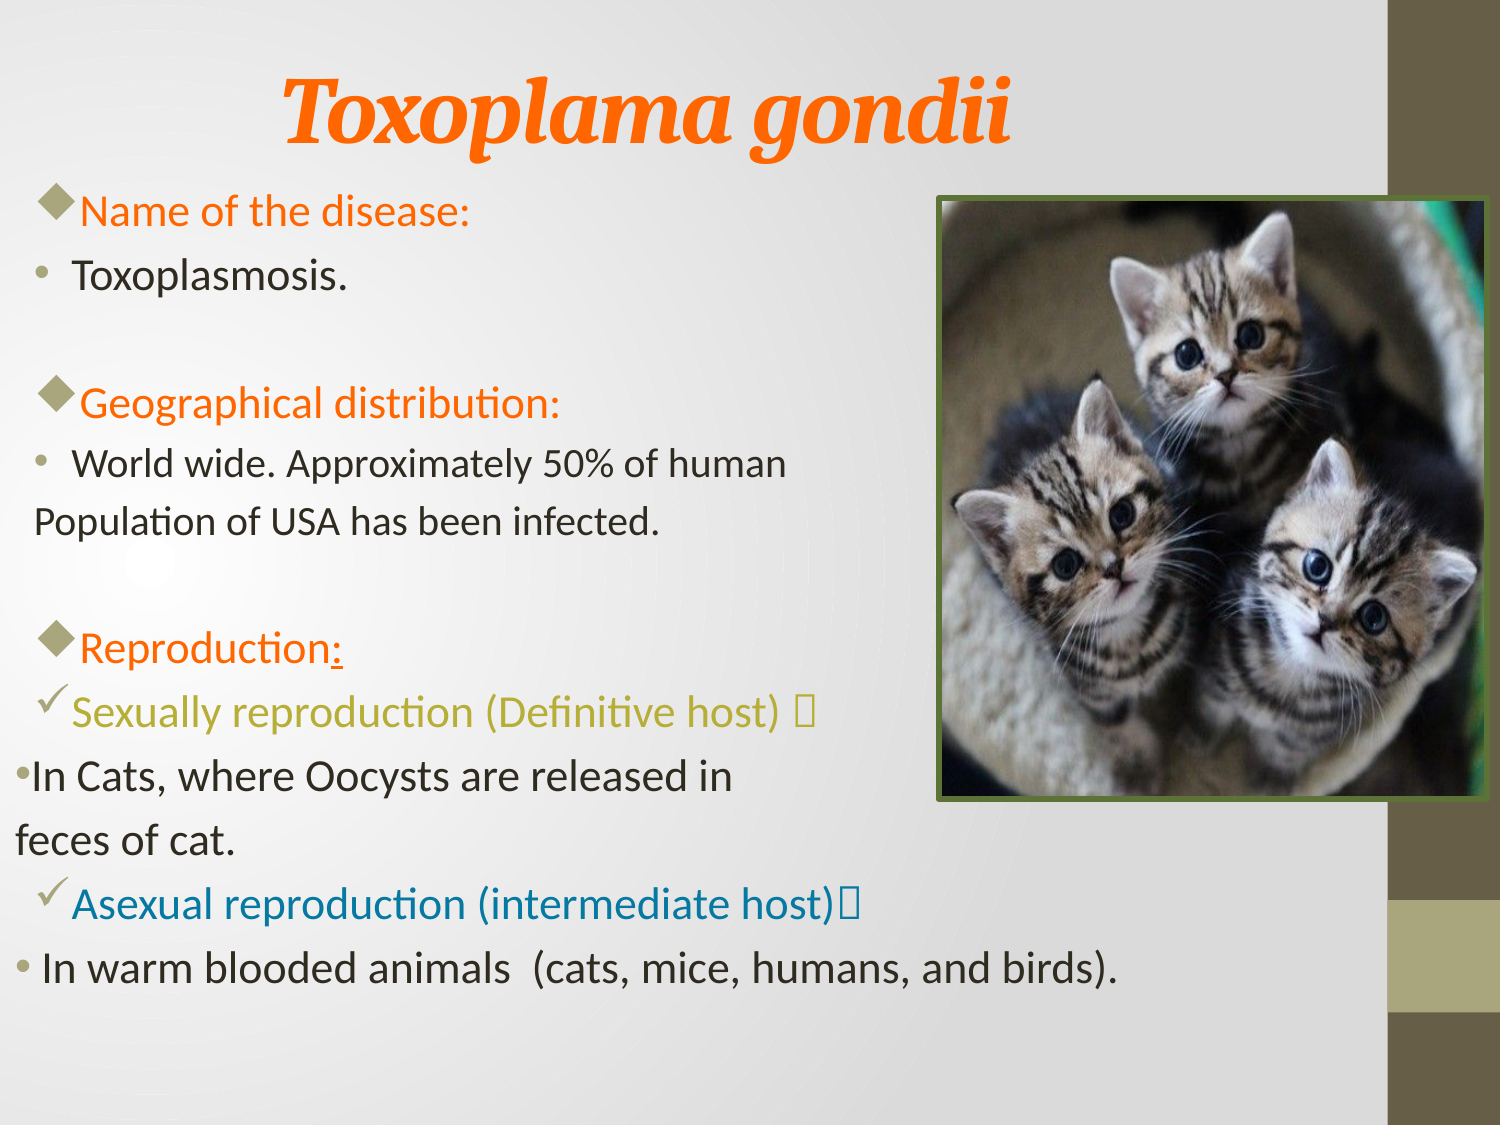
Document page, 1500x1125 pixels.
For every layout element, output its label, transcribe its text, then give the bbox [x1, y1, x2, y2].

title Toxoplama gondii [244, 38, 1358, 173]
list Name of the disease: Toxoplasmosis. Geographical distribution: World wide. Approximately 50% of human Population of USA has been infected. Reproduction: Sexually reproduction (Definitive host)  In Cats, where Oocysts are released in feces of cat. Asexual reproduction (intermediate host) In warm blooded animals (cats, mice, humans, and birds). [0, 172, 1188, 1094]
picture [941, 200, 1485, 797]
